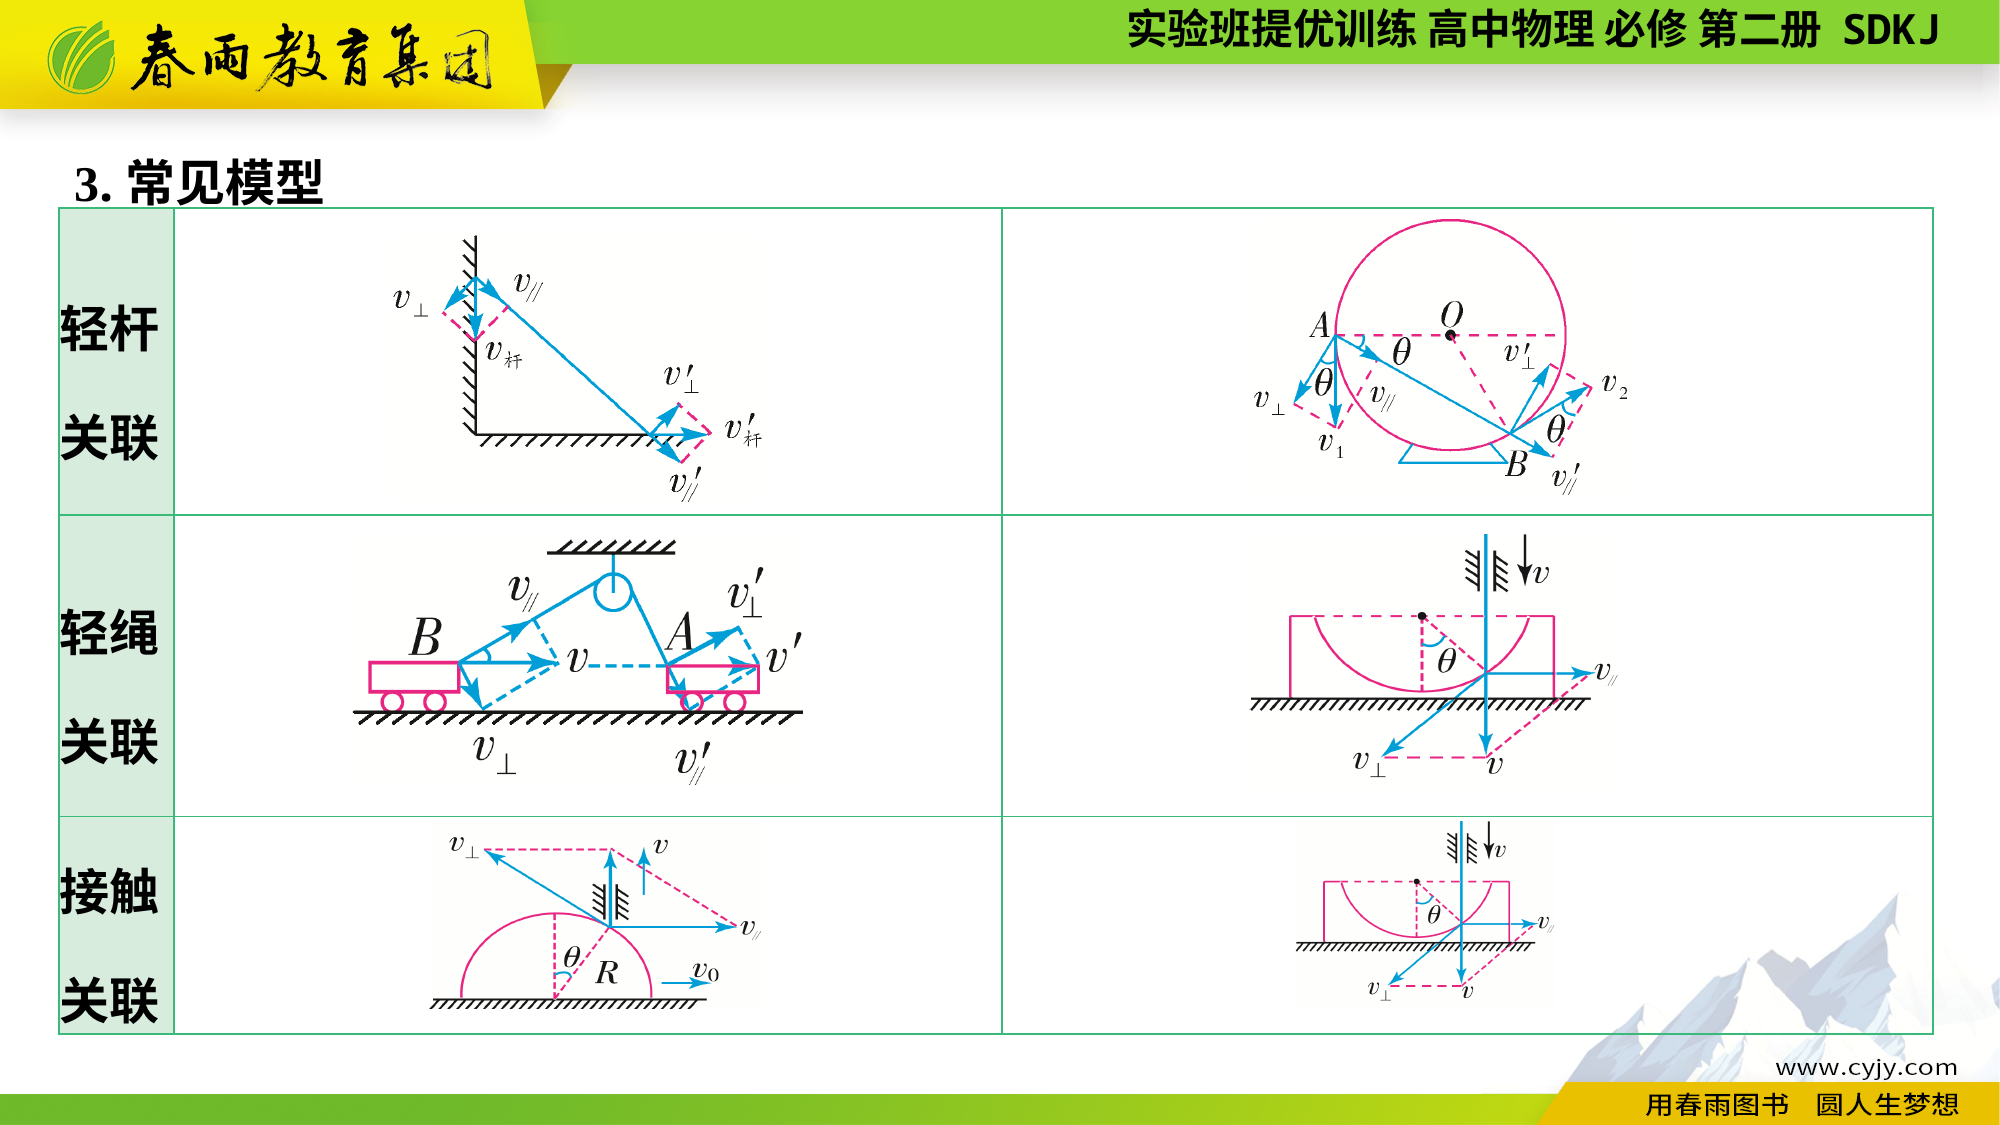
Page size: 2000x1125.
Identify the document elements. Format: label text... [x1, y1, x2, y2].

table_header 轻杆 关联 [60, 209, 173, 514]
table_cell [1003, 817, 1932, 1033]
picture [0, 0, 2000, 1125]
list 3.常见模型 [59, 113, 1944, 209]
table_cell 接触 关联 [60, 817, 173, 1033]
table_cell [175, 817, 1001, 1033]
table_header [1003, 209, 1932, 514]
table_cell 轻绳 关联 [60, 516, 173, 816]
table_cell [175, 516, 1001, 816]
table_header [175, 209, 1001, 514]
table_cell [1003, 516, 1932, 816]
